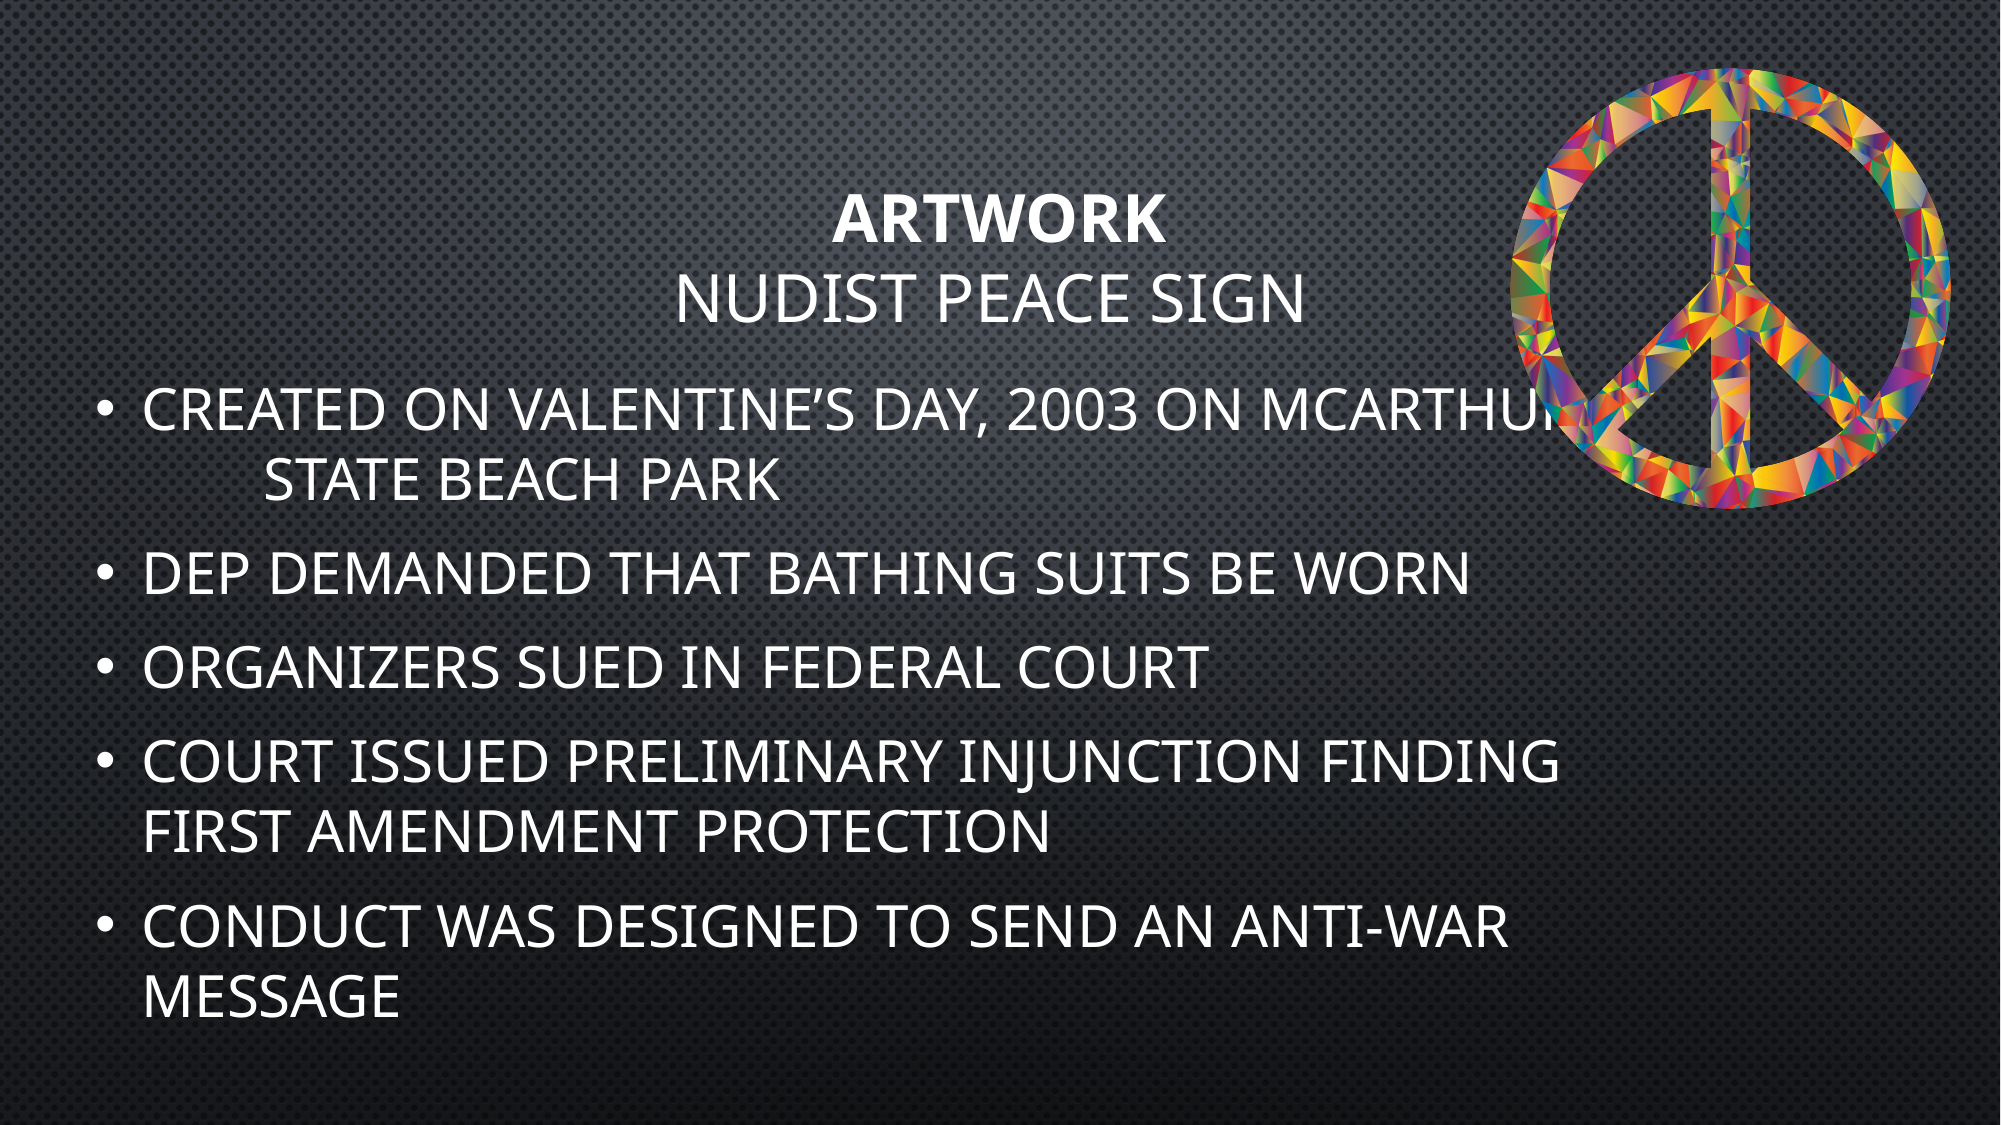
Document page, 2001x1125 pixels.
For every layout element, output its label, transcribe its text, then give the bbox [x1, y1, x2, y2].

list Created on Valentine’s Day, 2003 on McArthur State Beach Park DEP demanded that bathing suits be worn Organizers sued in federal court court issued preliminary injunction finding First Amendment protection Conduct was designed to send an anti-war message [80, 444, 1706, 957]
title Artwork Nudist peace sign [187, 99, 1510, 413]
picture [1510, 68, 1951, 509]
